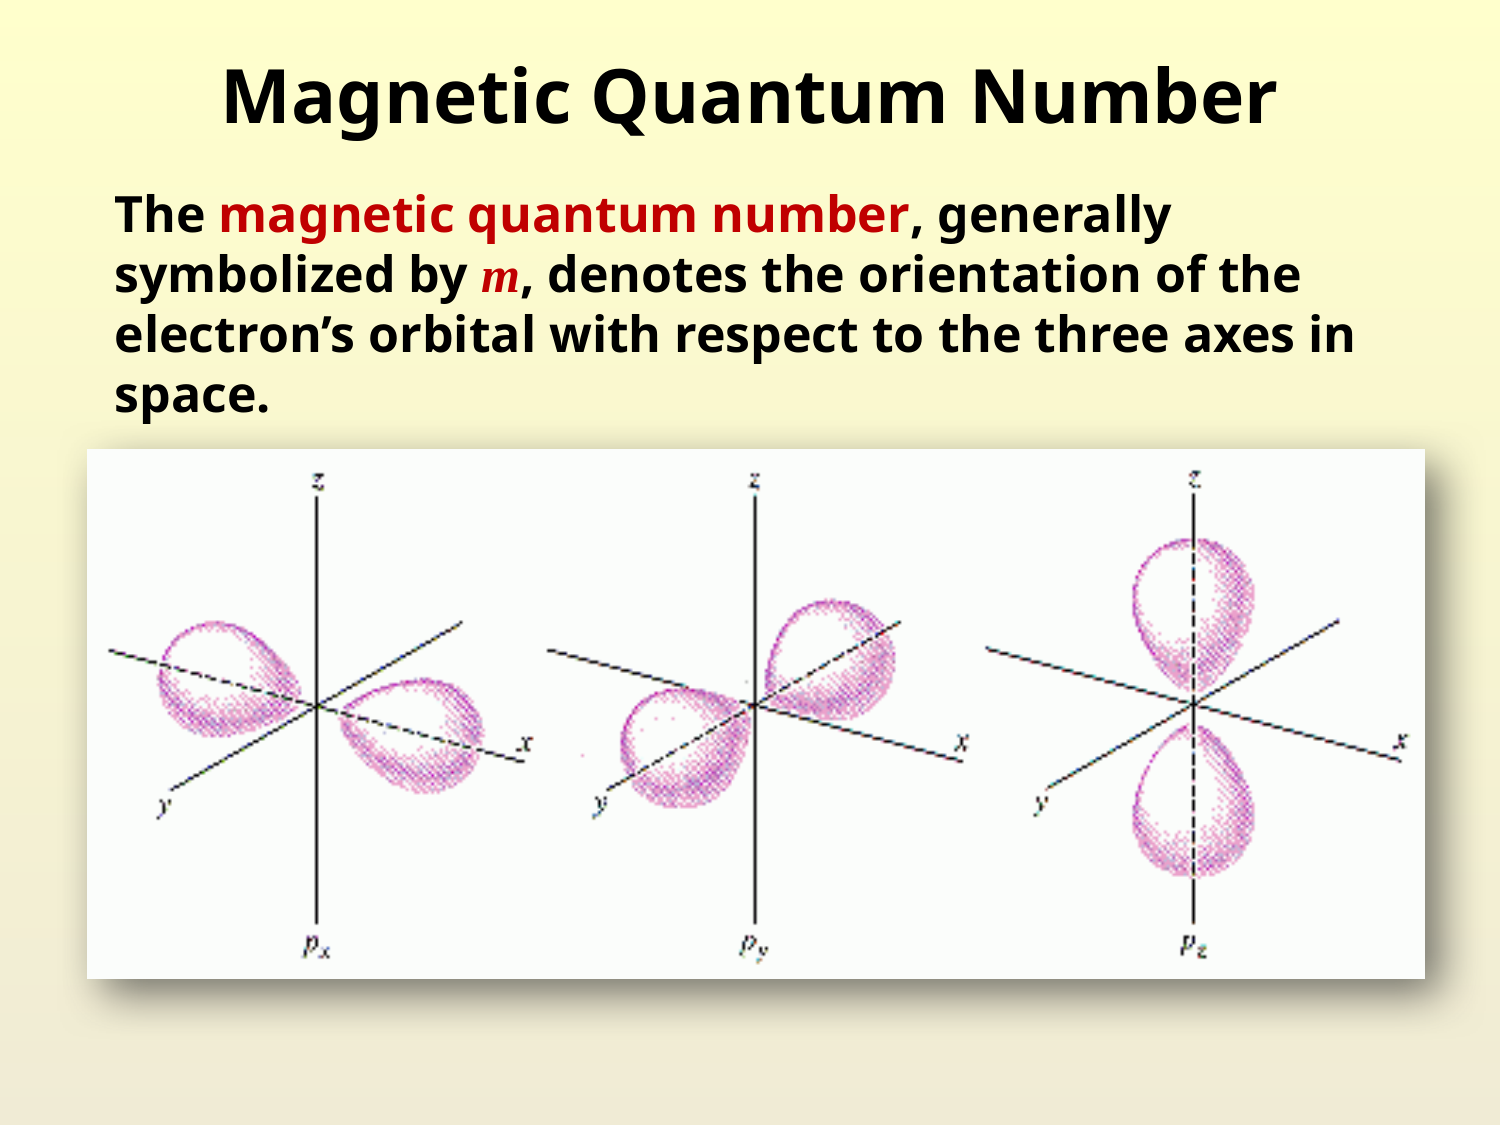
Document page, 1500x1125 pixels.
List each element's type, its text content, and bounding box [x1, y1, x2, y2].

text_box The magnetic quantum number, generally symbolized by m, denotes the orientation of the electron’s orbital with respect to the three axes in space. [99, 174, 1403, 430]
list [87, 449, 1426, 980]
title Magnetic Quantum Number [112, 0, 1388, 174]
